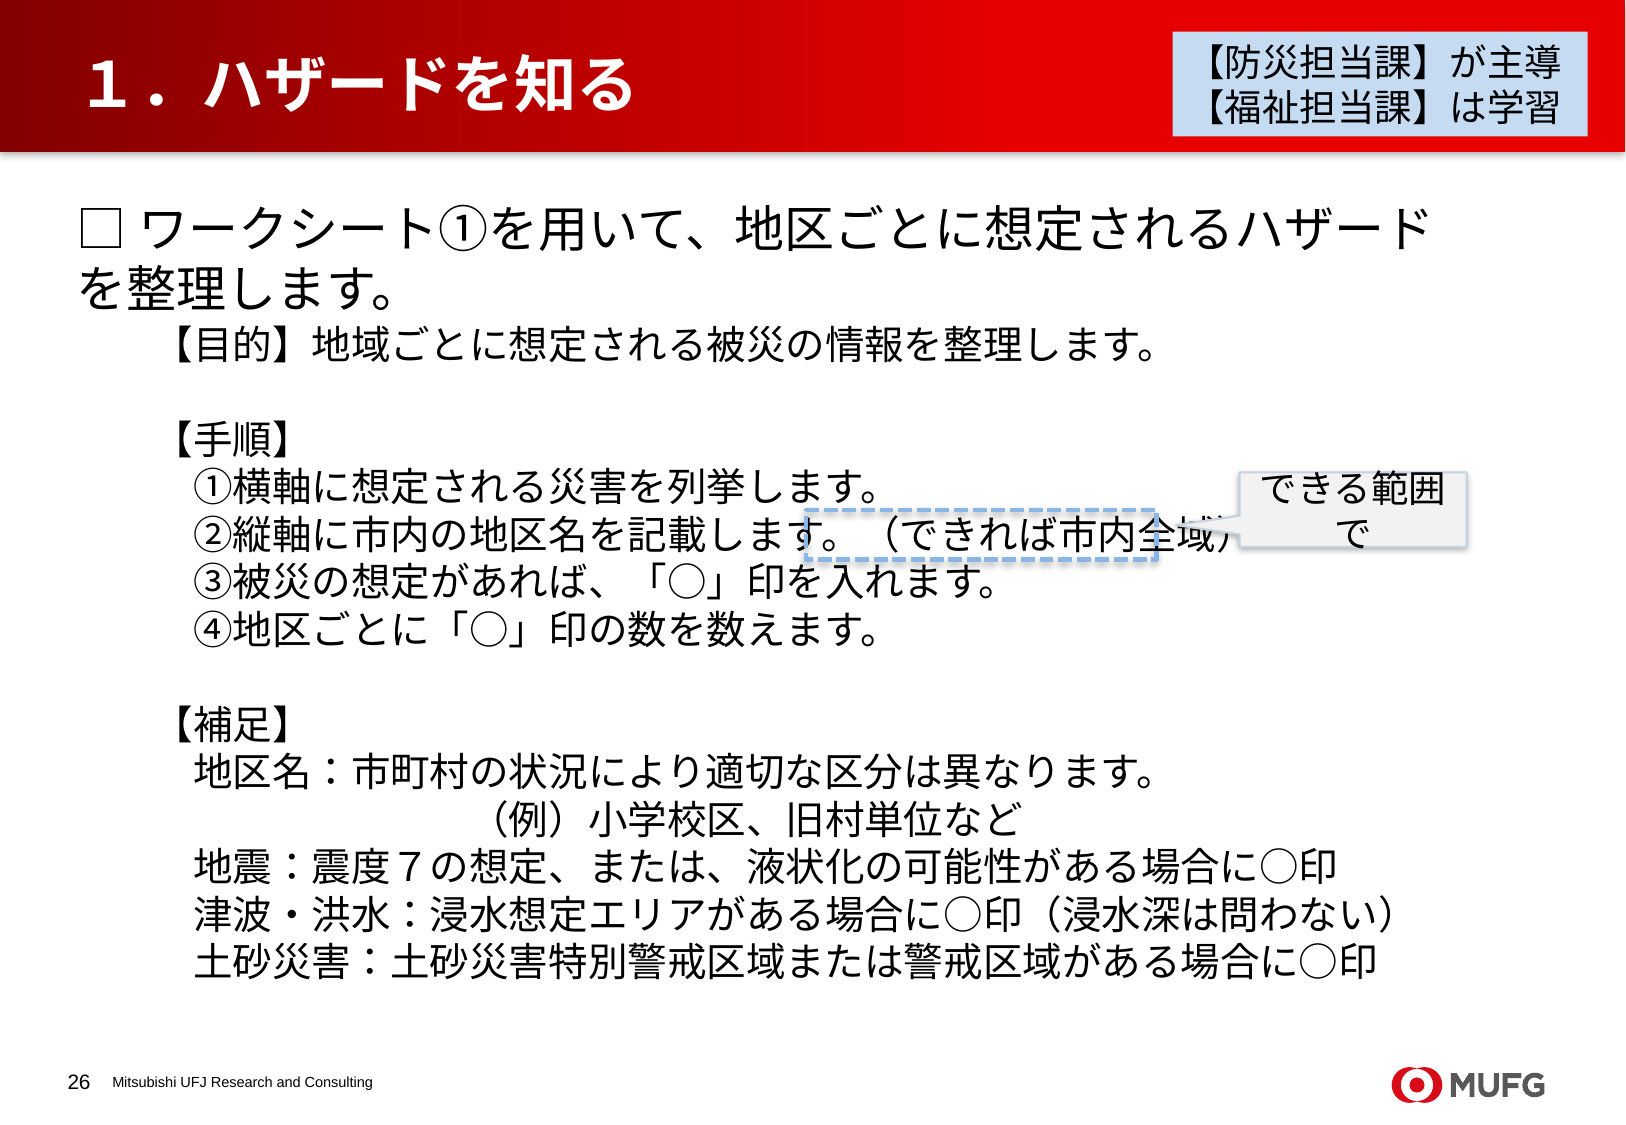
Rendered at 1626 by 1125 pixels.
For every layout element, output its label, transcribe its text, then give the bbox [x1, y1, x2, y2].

text_box [805, 509, 1157, 560]
text_box 【防災担当課】が主導 【福祉担当課】は学習 [1172, 31, 1588, 137]
text_box できる範囲で [1174, 471, 1468, 548]
text_box 【目的】地域ごとに想定される被災の情報を整理します。 【手順】 ①横軸に想定される災害を列挙します。 ②縦軸に市内の地区名を記載します。（できれば市内全域） ③被災の想定があれば、「○」印を入れます。 ➃地区ごとに「○」印の数を数えます。 【補足】 地区名：市町村の状況により適切な区分は異なります。 （例）小学校区、旧村単位など 地震：震度７の想定、または、液状化の可能性がある場合に○印 津波・洪水：浸水想定エリアがある場合に○印（浸水深は問わない） 土砂災害：土砂災害特別警戒区域または警戒区域がある場合に○印 [138, 312, 1467, 1087]
text_box □ワークシート①を用いて、地区ごとに想定されるハザードを整理します。 [67, 188, 1487, 350]
title １．ハザードを知る [67, 42, 1172, 120]
